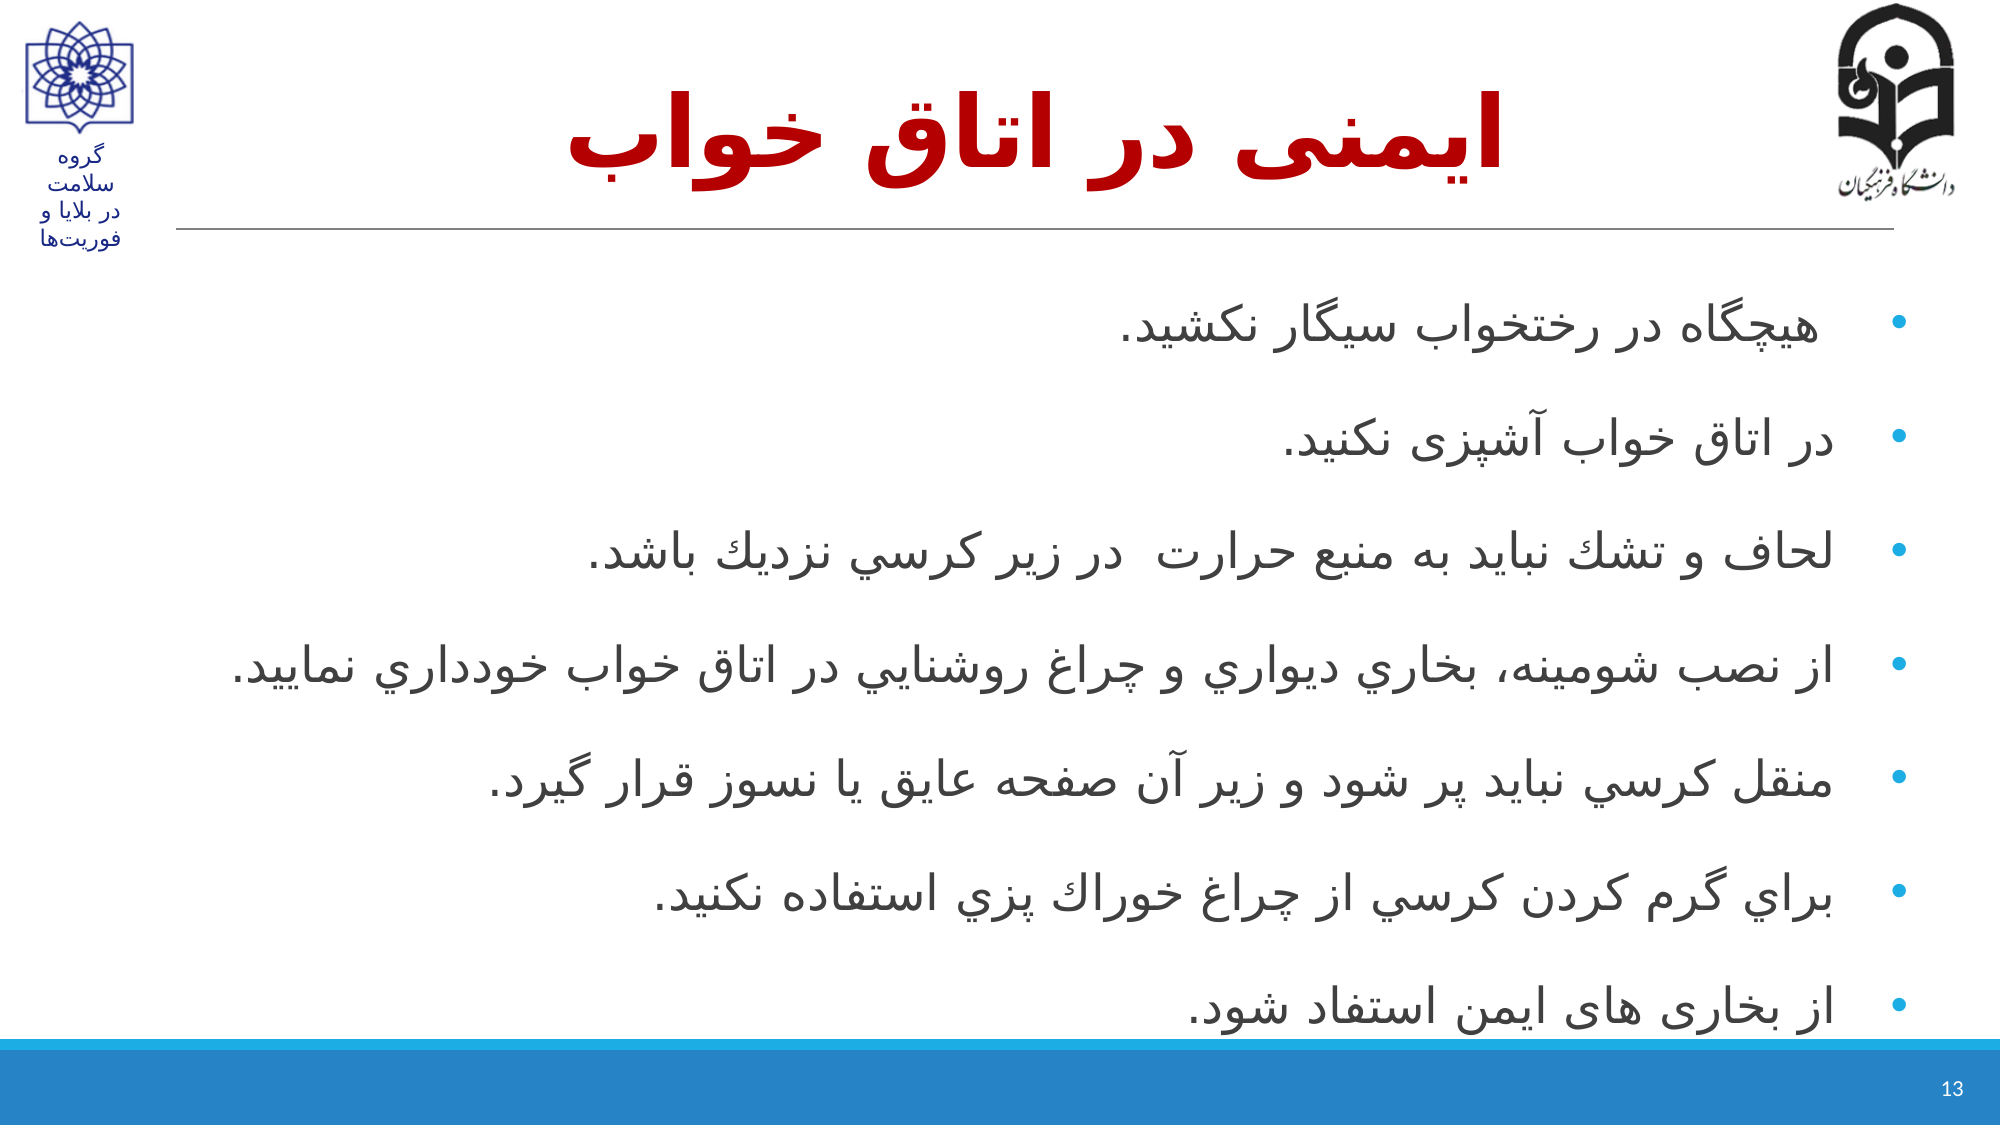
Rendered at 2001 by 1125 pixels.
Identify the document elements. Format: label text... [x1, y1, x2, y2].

picture [21, 18, 140, 137]
list هيچگاه در رختخواب سيگار نكشيد. در اتاق خواب آشپزی نکنید. لحاف و تشك نبايد به منبع حرارت در زير كرسي نزديك باشد. از نصب شومينه، بخاري ديواري و چراغ روشنايي در اتاق خواب خودداري نماييد. منقل كرسي نبايد پر شود و زير آن صفحه عايق يا نسوز قرار گيرد. براي گرم كردن كرسي از چراغ خوراك پزي استفاده نكنيد. از بخاری های ایمن استفاد شود. [168, 254, 1946, 1047]
picture [1792, 0, 2000, 208]
title ایمنی در اتاق خواب [177, 47, 1895, 227]
slide_number 13 [1910, 1054, 1980, 1120]
